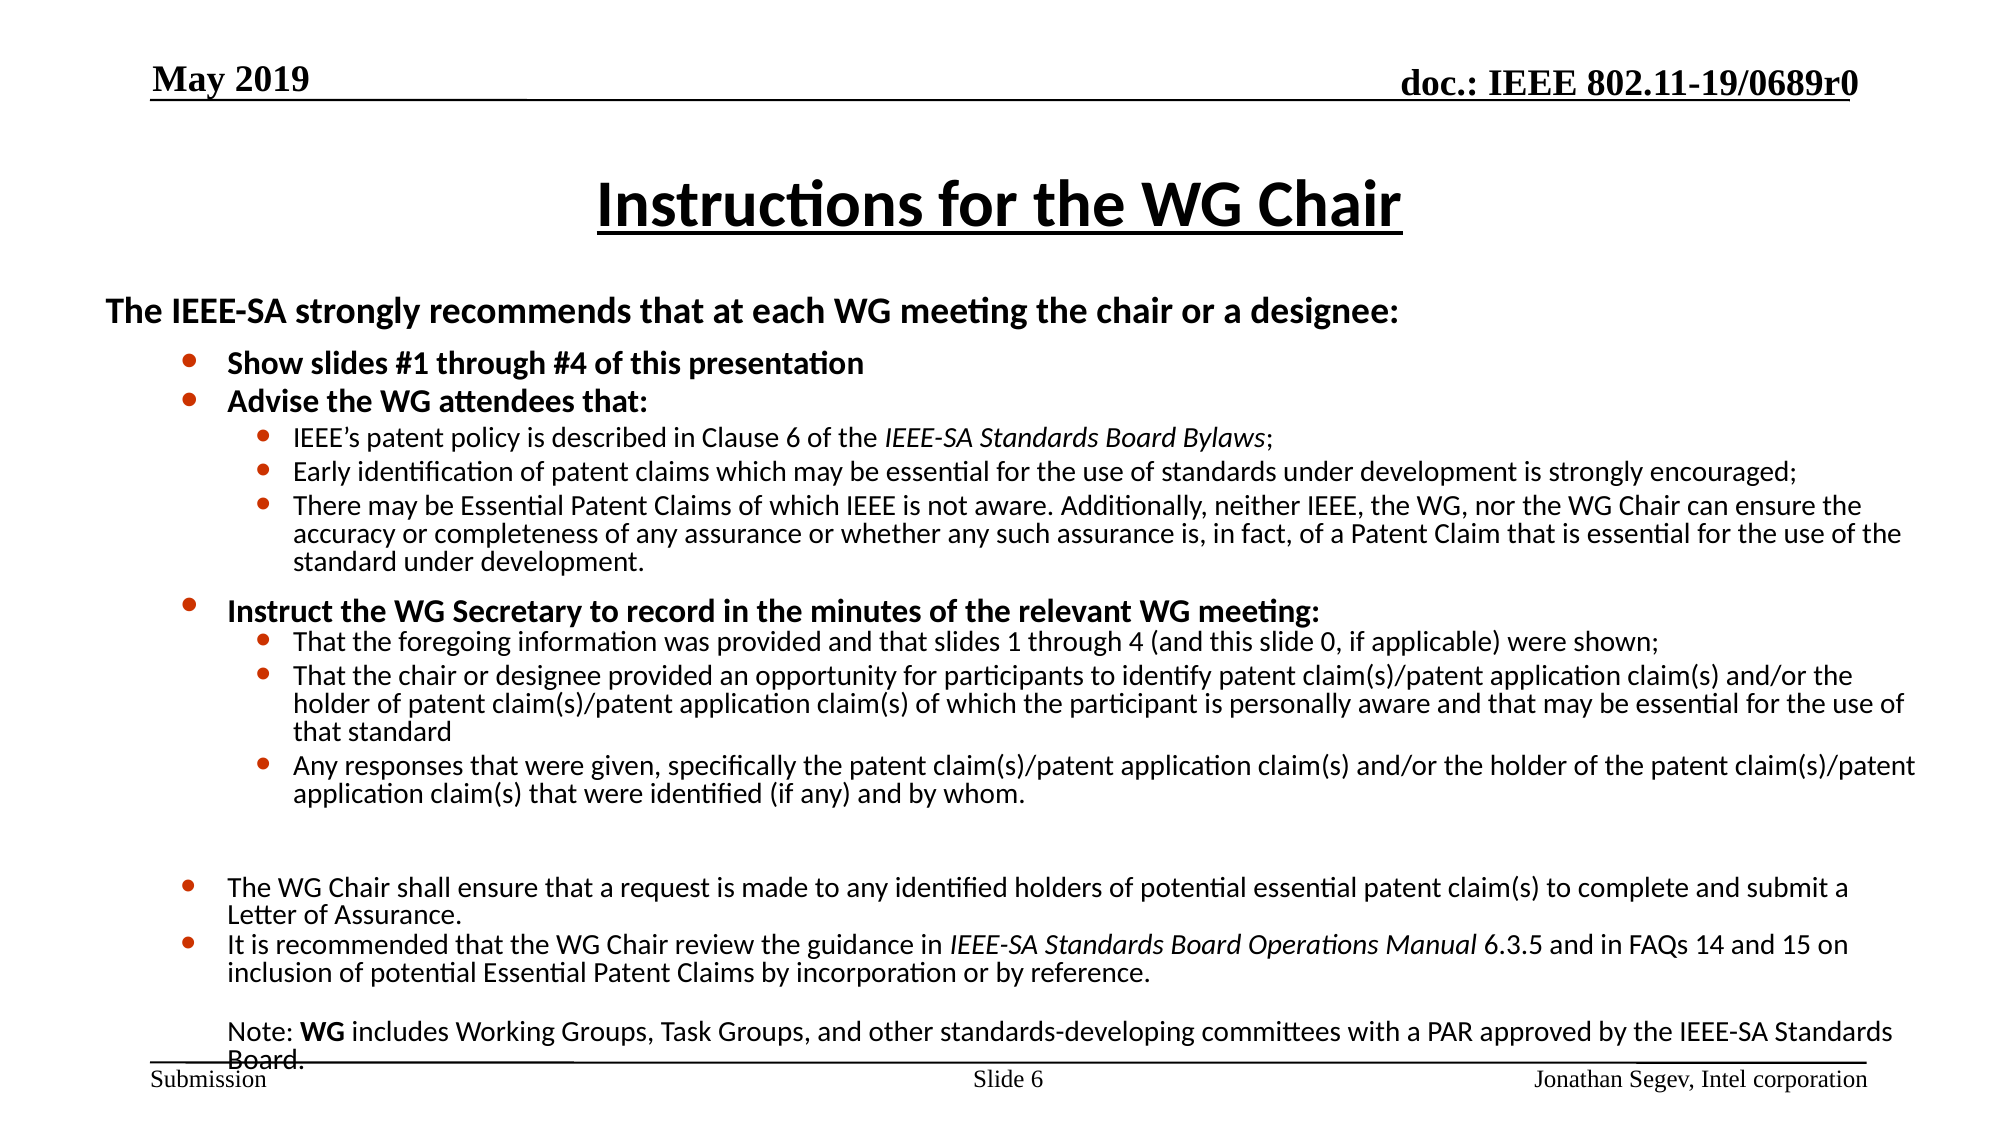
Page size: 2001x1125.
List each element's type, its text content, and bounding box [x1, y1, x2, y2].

list The IEEE-SA strongly recommends that at each WG meeting the chair or a designee: Show slides #1 through #4 of this presentation Advise the WG attendees that: IEEE’s patent policy is described in Clause 6 of the IEEE-SA Standards Board Bylaws; Early identification of patent claims which may be essential for the use of standards under development is strongly encouraged; There may be Essential Patent Claims of which IEEE is not aware. Additionally, neither IEEE, the WG, nor the WG Chair can ensure the accuracy or completeness of any assurance or whether any such assurance is, in fact, of a Patent Claim that is essential for the use of the standard under development. Instruct the WG Secretary to record in the minutes of the relevant WG meeting: That the foregoing information was provided and that slides 1 through 4 (and this slide 0, if applicable) were shown; That the chair or designee provided an opportunity for participants to identify patent claim(s)/patent application claim(s) and/or the holder of patent claim(s)/patent application claim(s) of which the participant is personally aware and that may be essential for the use of that standard Any responses that were given, specifically the patent claim(s)/patent application claim(s) and/or the holder of the patent claim(s)/patent application claim(s) that were identified (if any) and by whom. The WG Chair shall ensure that a request is made to any identified holders of potential essential patent claim(s) to complete and submit a Letter of Assurance. It is recommended that the WG Chair review the guidance in IEEE-SA Standards Board Operations Manual 6.3.5 and in FAQs 14 and 15 on inclusion of potential Essential Patent Claims by incorporation or by reference. Note: WG includes Working Groups, Task Groups, and other standards-developing committees with a PAR approved by the IEEE-SA Standards Board. [90, 286, 1934, 1000]
slide_number Slide 6 [950, 1061, 1067, 1123]
title Instructions for the WG Chair [149, 112, 1850, 286]
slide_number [152, 54, 563, 100]
footer Jonathan Segev, Intel corporation [1171, 1061, 1869, 1093]
